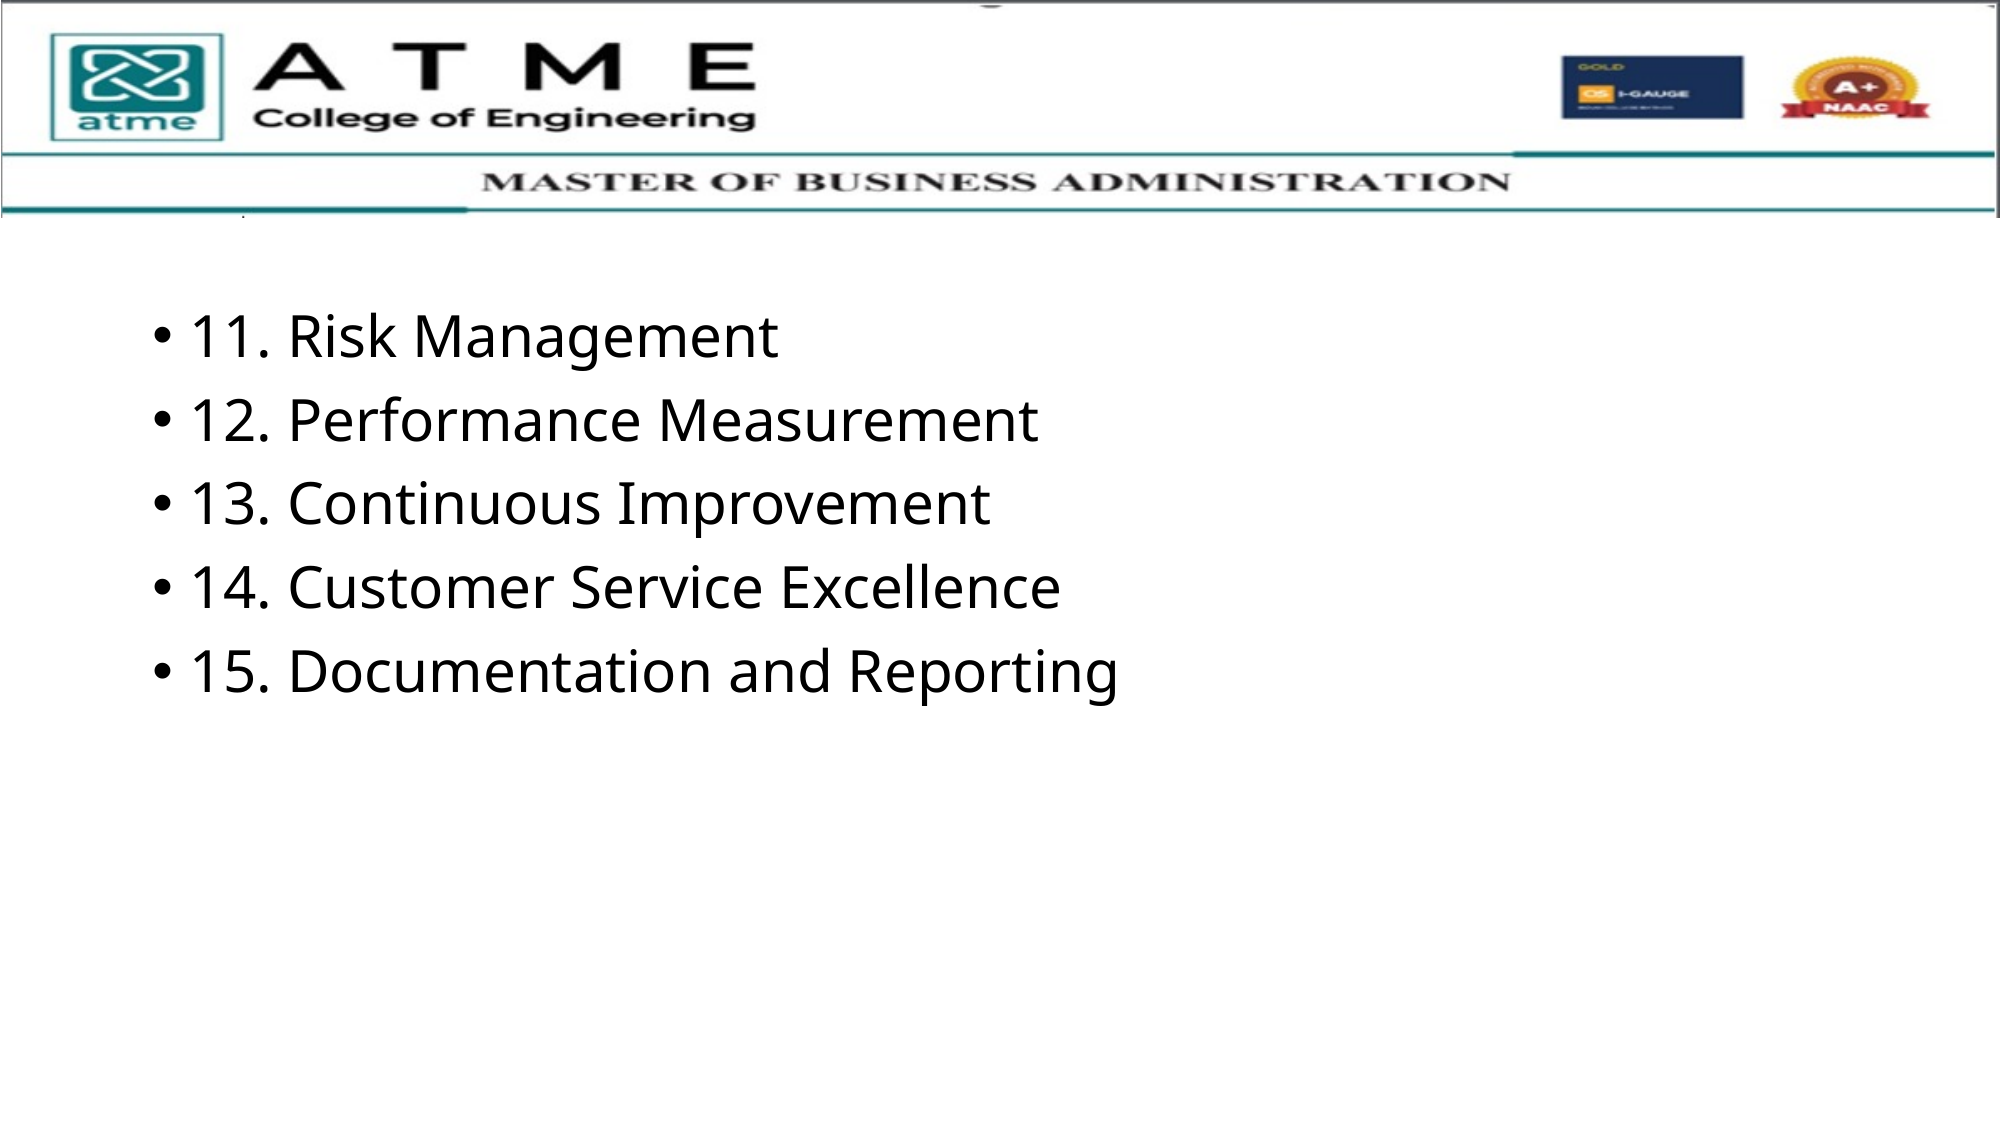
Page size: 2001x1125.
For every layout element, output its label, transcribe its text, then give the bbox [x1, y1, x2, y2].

list 11. Risk Management 12. Performance Measurement 13. Continuous Improvement 14. Customer Service Excellence 15. Documentation and Reporting [137, 299, 1863, 1014]
picture [1, 0, 2000, 218]
